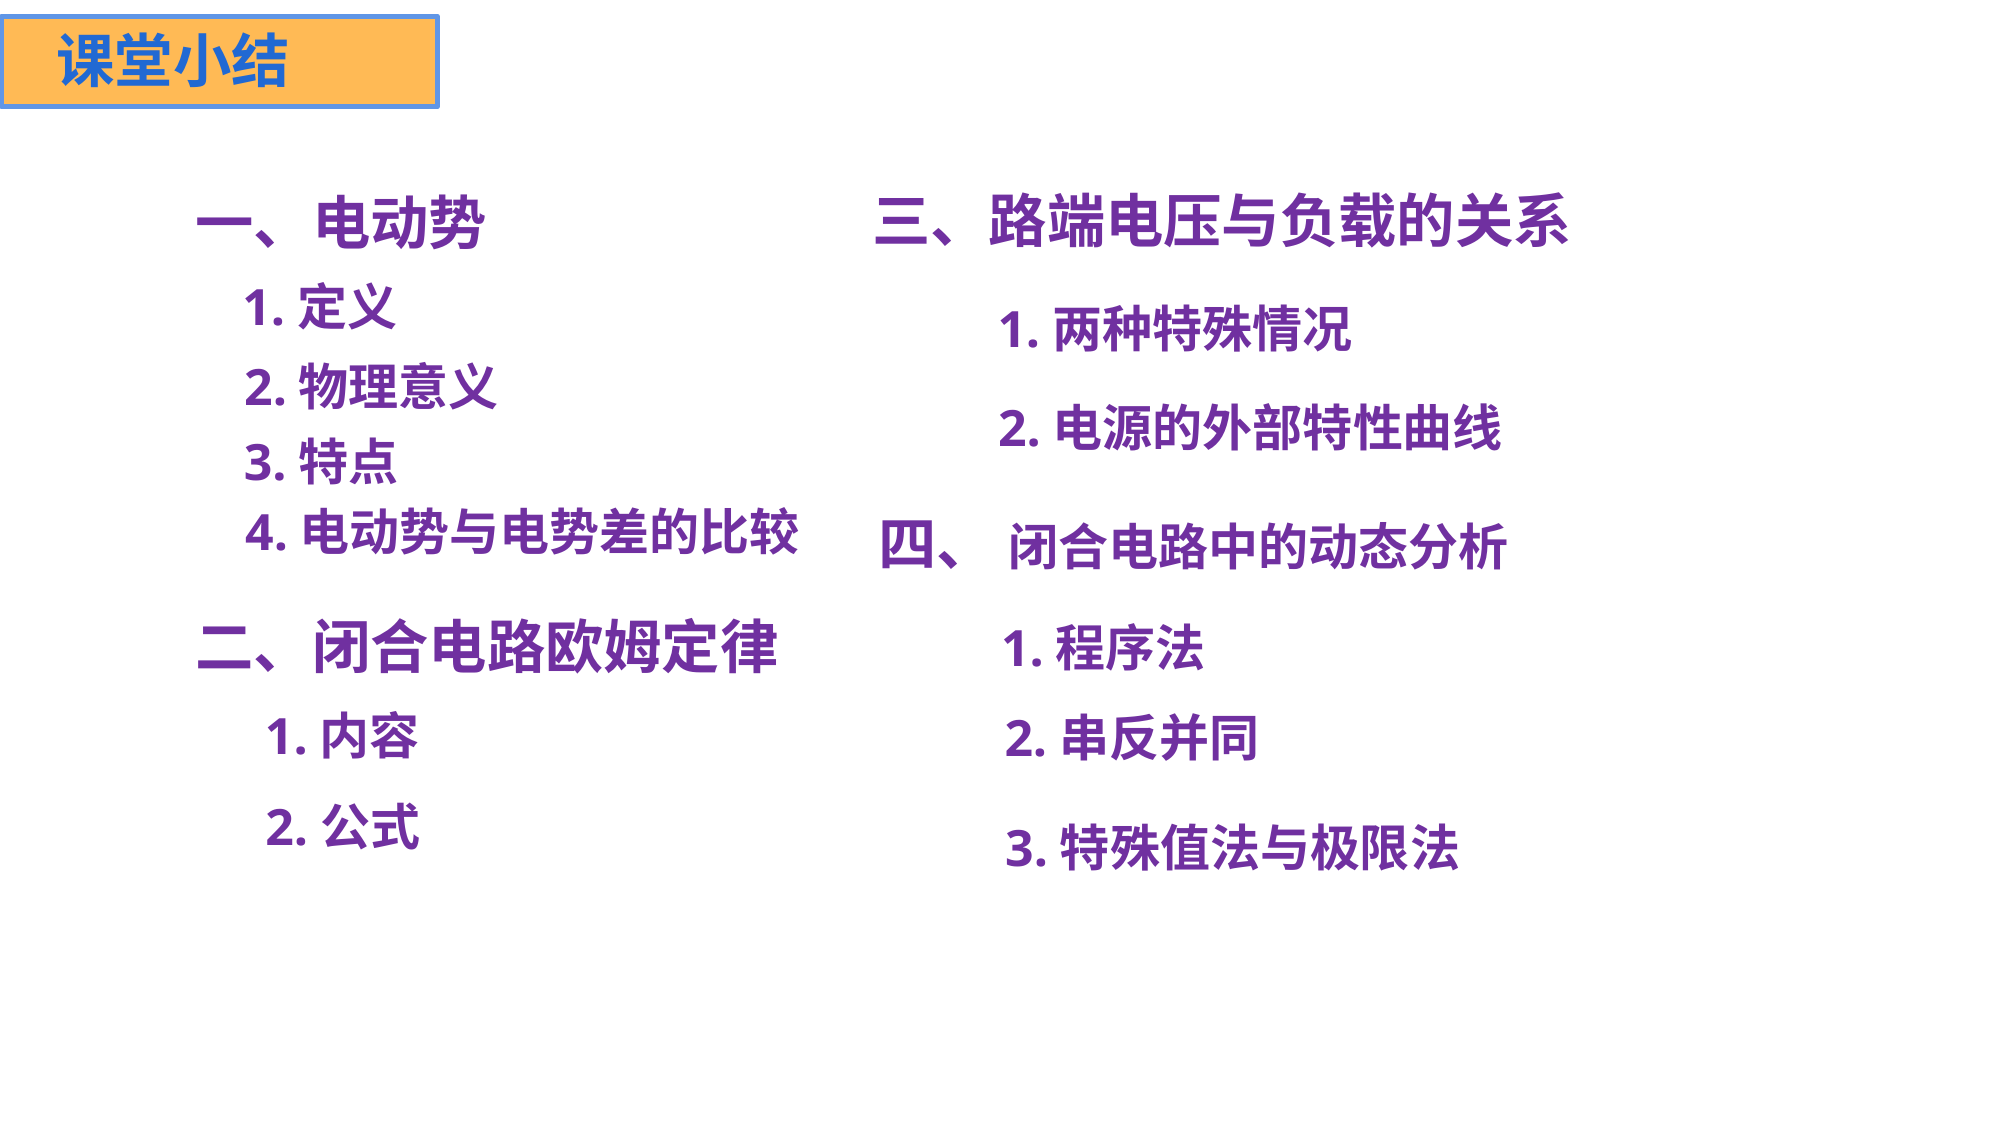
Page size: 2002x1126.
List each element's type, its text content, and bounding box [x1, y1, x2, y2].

text_box 二、闭合电路欧姆定律 [181, 602, 848, 688]
text_box 四、 闭合电路中的动态分析 [863, 500, 1782, 585]
text_box 3.特殊值法与极限法 [990, 779, 1658, 884]
text_box 1.两种特殊情况 [982, 290, 1650, 365]
text_box 1.定义 [227, 267, 895, 343]
text_box 2.电源的外部特性曲线 [983, 388, 1651, 464]
text_box 三、路端电压与负载的关系 [857, 176, 1609, 262]
text_box 1.程序法 [986, 609, 1653, 685]
text_box 2.串反并同 [989, 699, 1657, 775]
text_box 课堂小结 [1, 16, 438, 107]
text_box 3.特点 [229, 422, 1230, 498]
text_box 2.公式 [250, 788, 918, 864]
text_box 4.电动势与电势差的比较 [230, 493, 898, 569]
text_box 一、电动势 [181, 178, 848, 264]
text_box 2.物理意义 [229, 348, 897, 423]
text_box 1.内容 [250, 696, 917, 772]
